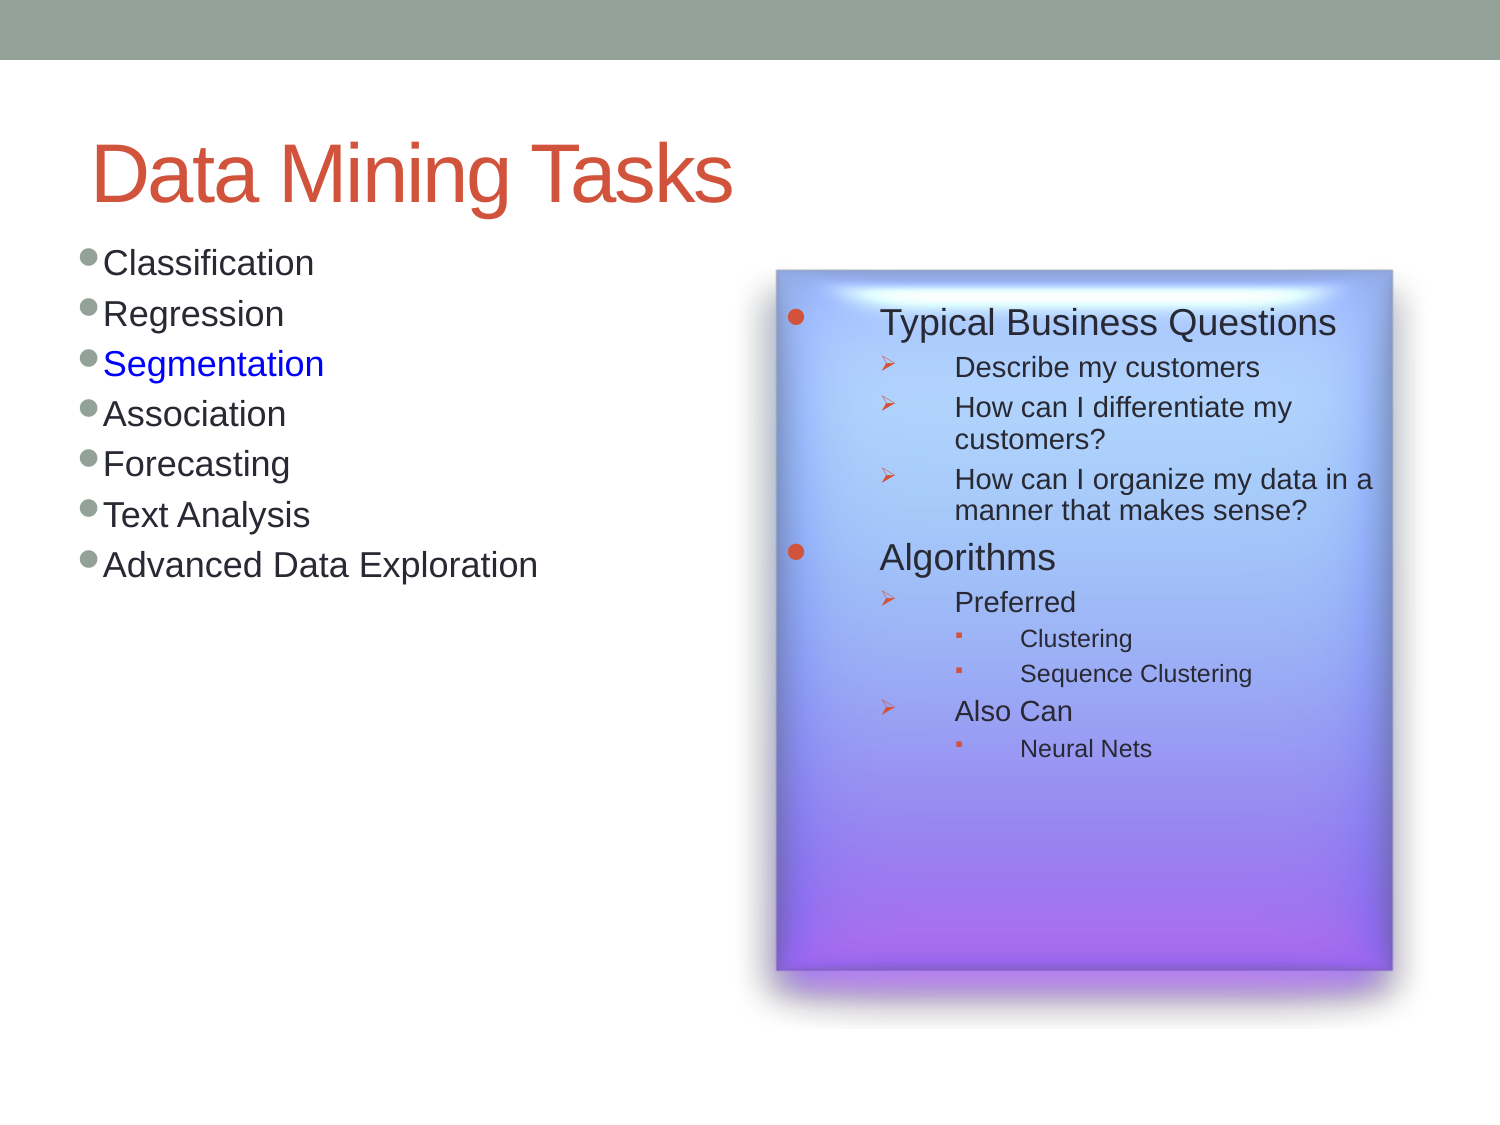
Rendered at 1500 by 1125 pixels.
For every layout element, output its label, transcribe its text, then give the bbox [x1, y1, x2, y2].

title Data Mining Tasks [75, 87, 1425, 250]
picture [732, 262, 1432, 1030]
list Classification Regression Segmentation Association Forecasting Text Analysis Advanced Data Exploration [62, 232, 741, 596]
